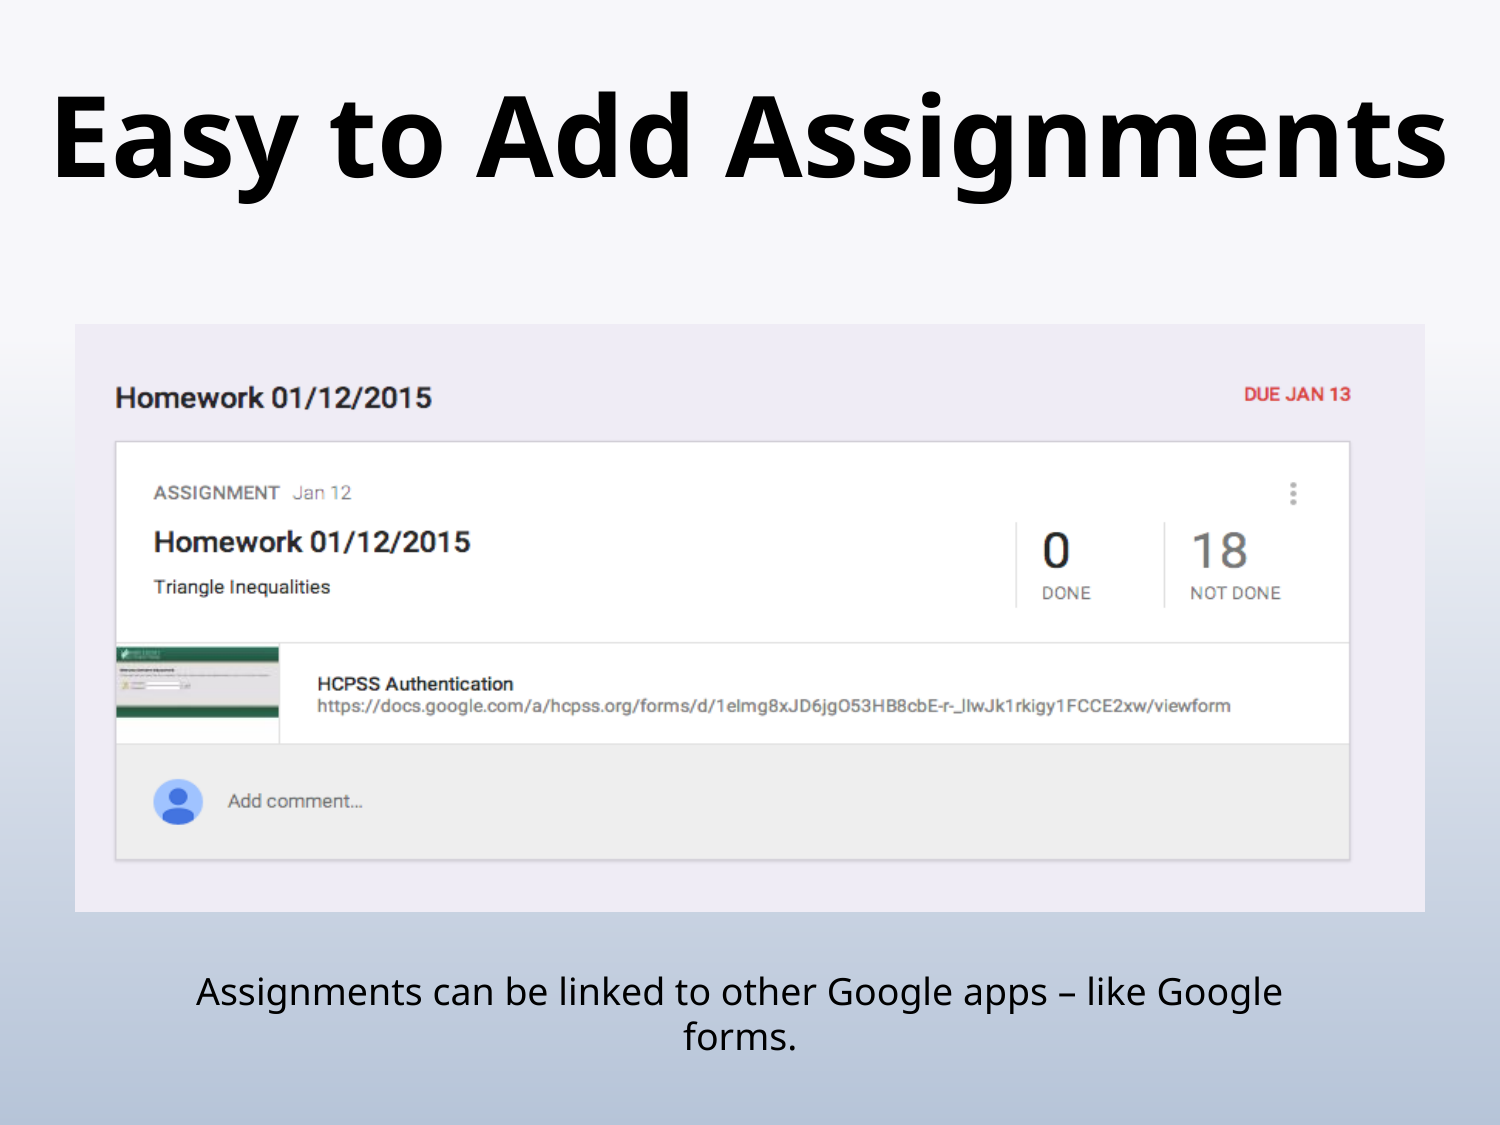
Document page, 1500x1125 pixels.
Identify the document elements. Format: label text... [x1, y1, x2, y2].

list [73, 273, 1427, 963]
text_box Assignments can be linked to other Google apps – like Google forms. [150, 963, 1331, 1066]
title Easy to Add Assignments [0, 37, 1500, 245]
